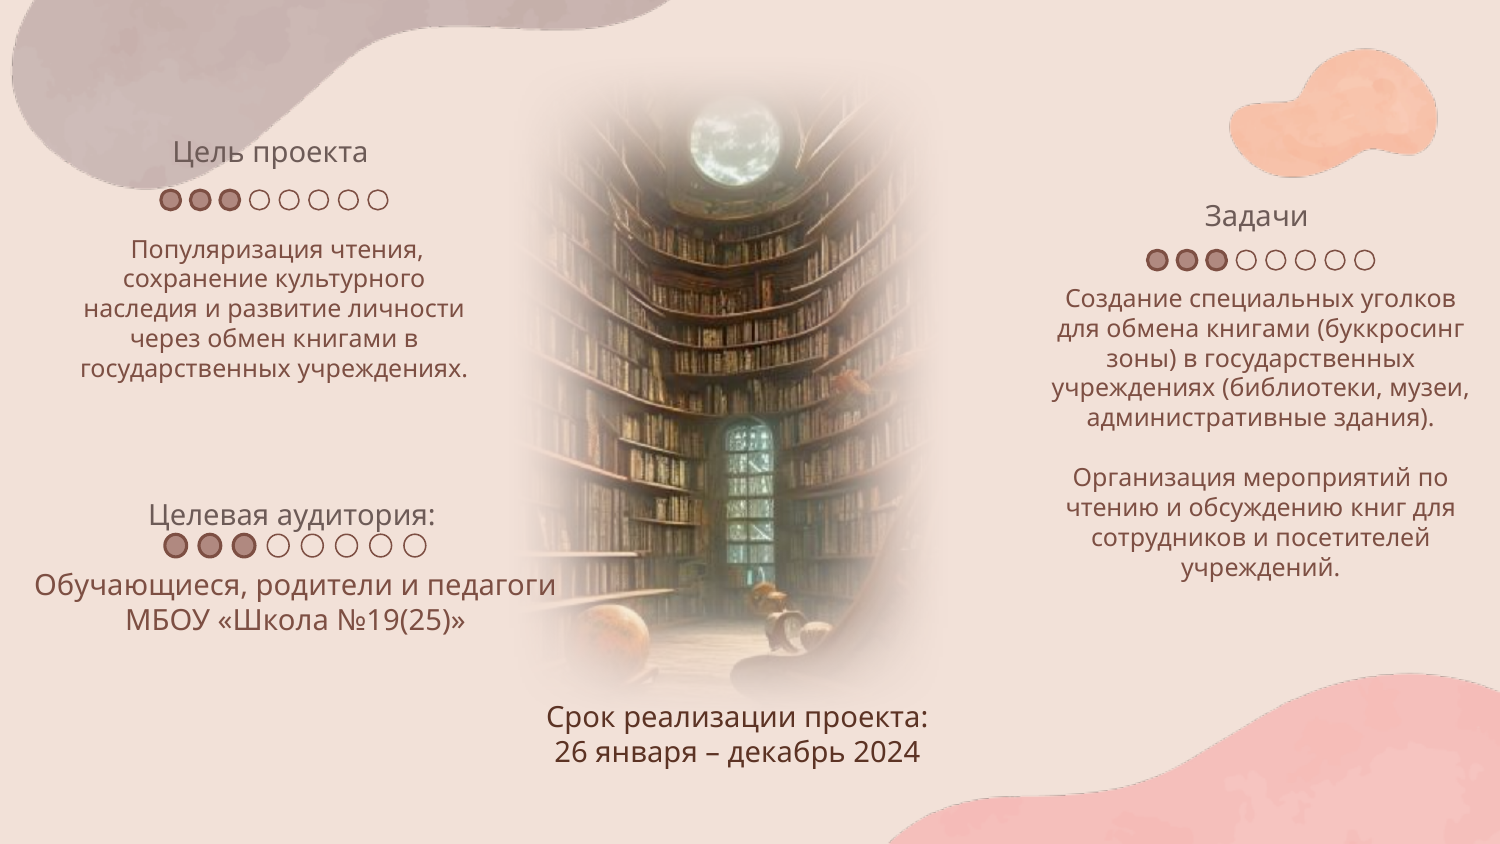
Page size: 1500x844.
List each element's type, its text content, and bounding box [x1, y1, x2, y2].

picture [0, 0, 1500, 844]
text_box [164, 534, 427, 557]
text_box Срок реализации проекта: 26 января – декабрь 2024 [531, 733, 944, 776]
text_box Цель проекта Популяризация чтения, сохранение культурного наследия и развитие личности через обмен книгами в государственных учреждениях. [53, 125, 495, 391]
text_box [1147, 250, 1375, 271]
text_box Задачи [1178, 190, 1336, 240]
text_box Целевая аудитория: Обучающиеся, родители и педагоги МБОУ «Школа №19(25)» [18, 488, 497, 714]
text_box Создание специальных уголков для обмена книгами (буккросинг зоны) в государственных учреждениях (библиотеки, музеи, административные здания). Организация мероприятий по чтению и обсуждению книг для сотрудников и посетителей учреждений. [1036, 274, 1486, 589]
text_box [160, 189, 388, 210]
